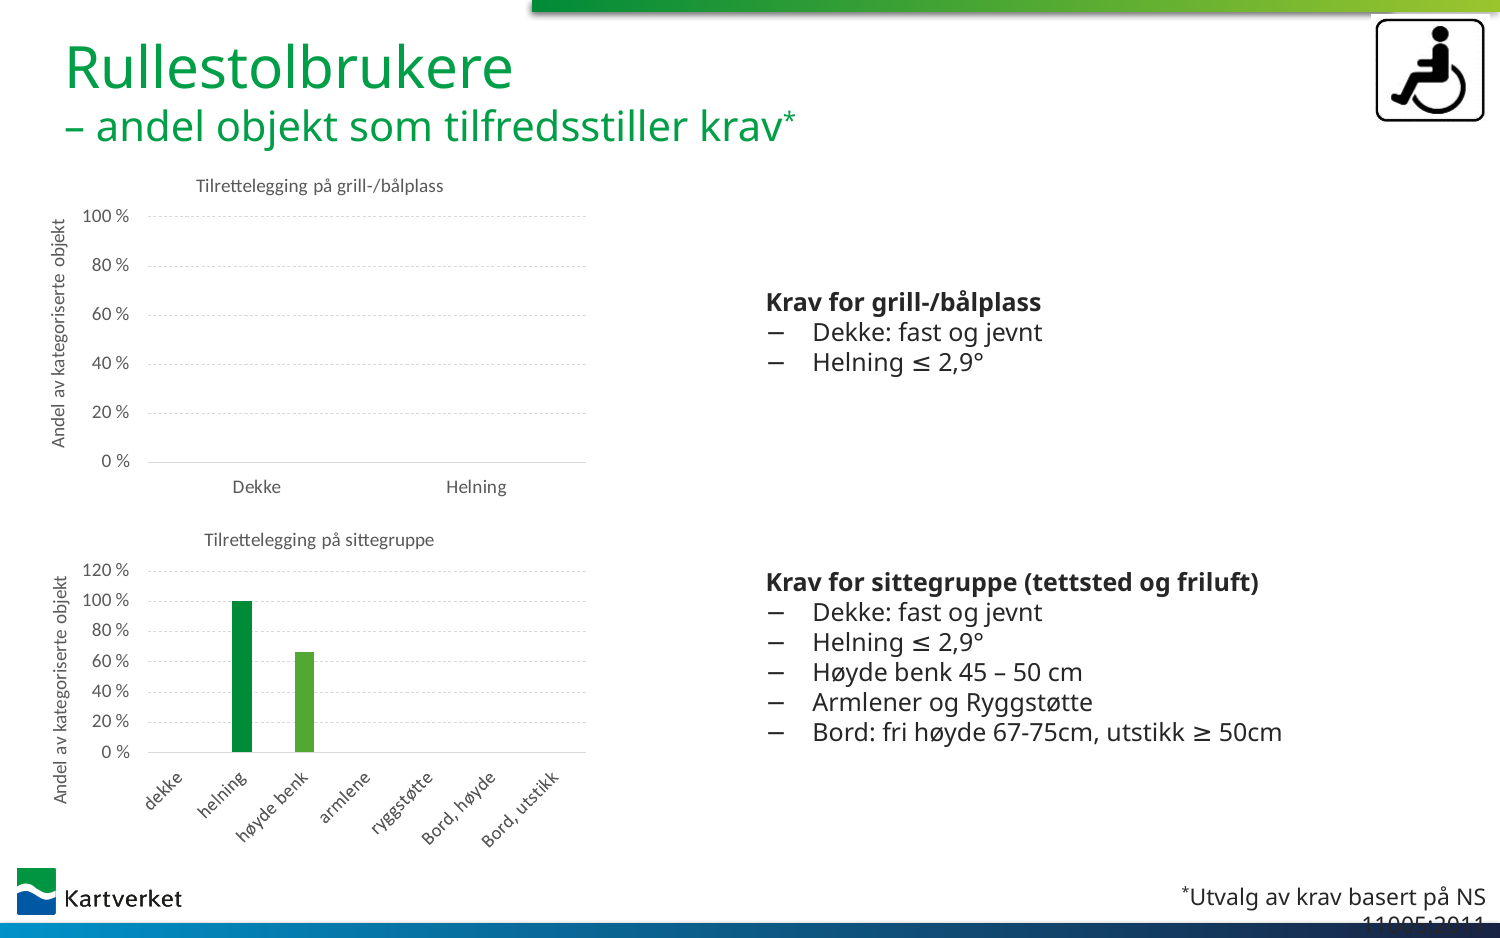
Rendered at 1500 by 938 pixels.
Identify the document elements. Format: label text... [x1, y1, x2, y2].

text_box *Utvalg av krav basert på NS 11005:2011 [1068, 873, 1500, 938]
picture [1371, 13, 1491, 127]
text_box Krav for sittegruppe (tettsted og friluft) Dekke: fast og jevnt Helning ≤ 2,9° Høyde benk 45 – 50 cm Armlener og Ryggstøtte Bord: fri høyde 67-75cm, utstikk ≥ 50cm [750, 559, 1500, 754]
picture [41, 520, 597, 859]
picture [41, 166, 597, 505]
text_box Krav for grill-/bålplass Dekke: fast og jevnt Helning ≤ 2,9° [750, 279, 1452, 384]
text_box Rullestolbrukere – andel objekt som tilfredsstiller krav* [49, 14, 1431, 158]
